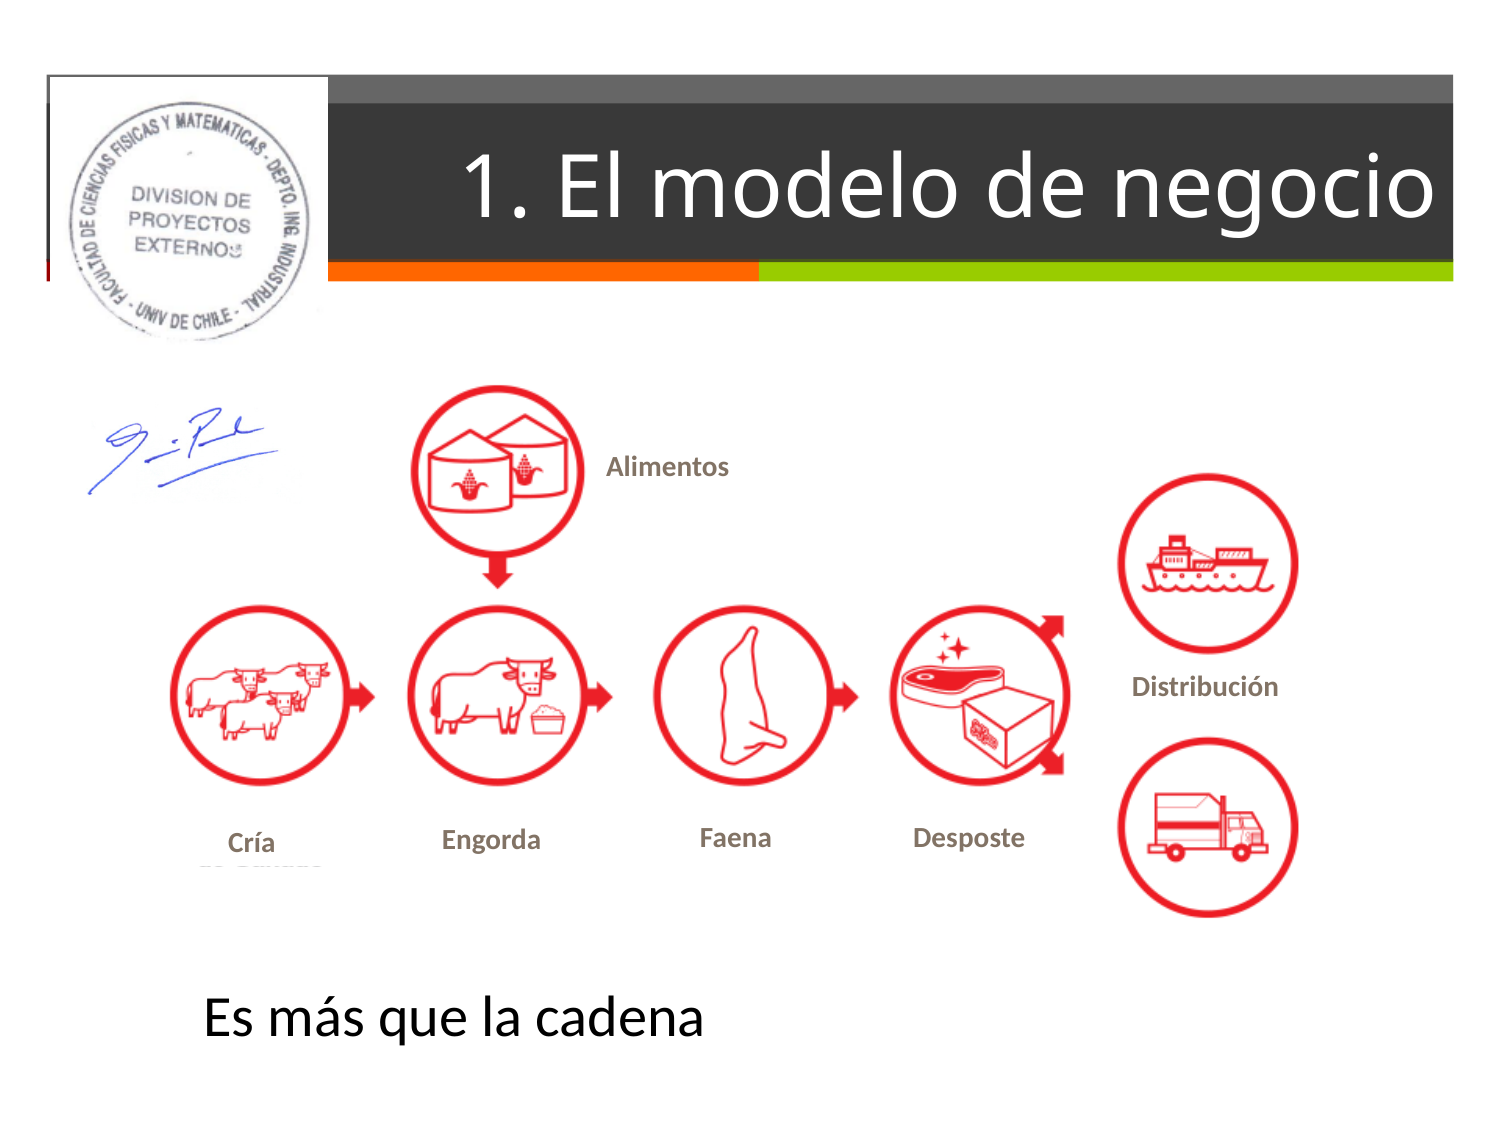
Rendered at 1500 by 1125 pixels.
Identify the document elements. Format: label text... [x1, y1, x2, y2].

title 1. El modelo de negocio [332, 103, 1454, 263]
text_box Es más que la cadena [188, 970, 917, 1055]
picture [49, 77, 329, 364]
picture [64, 396, 305, 504]
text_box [0, 362, 1470, 940]
